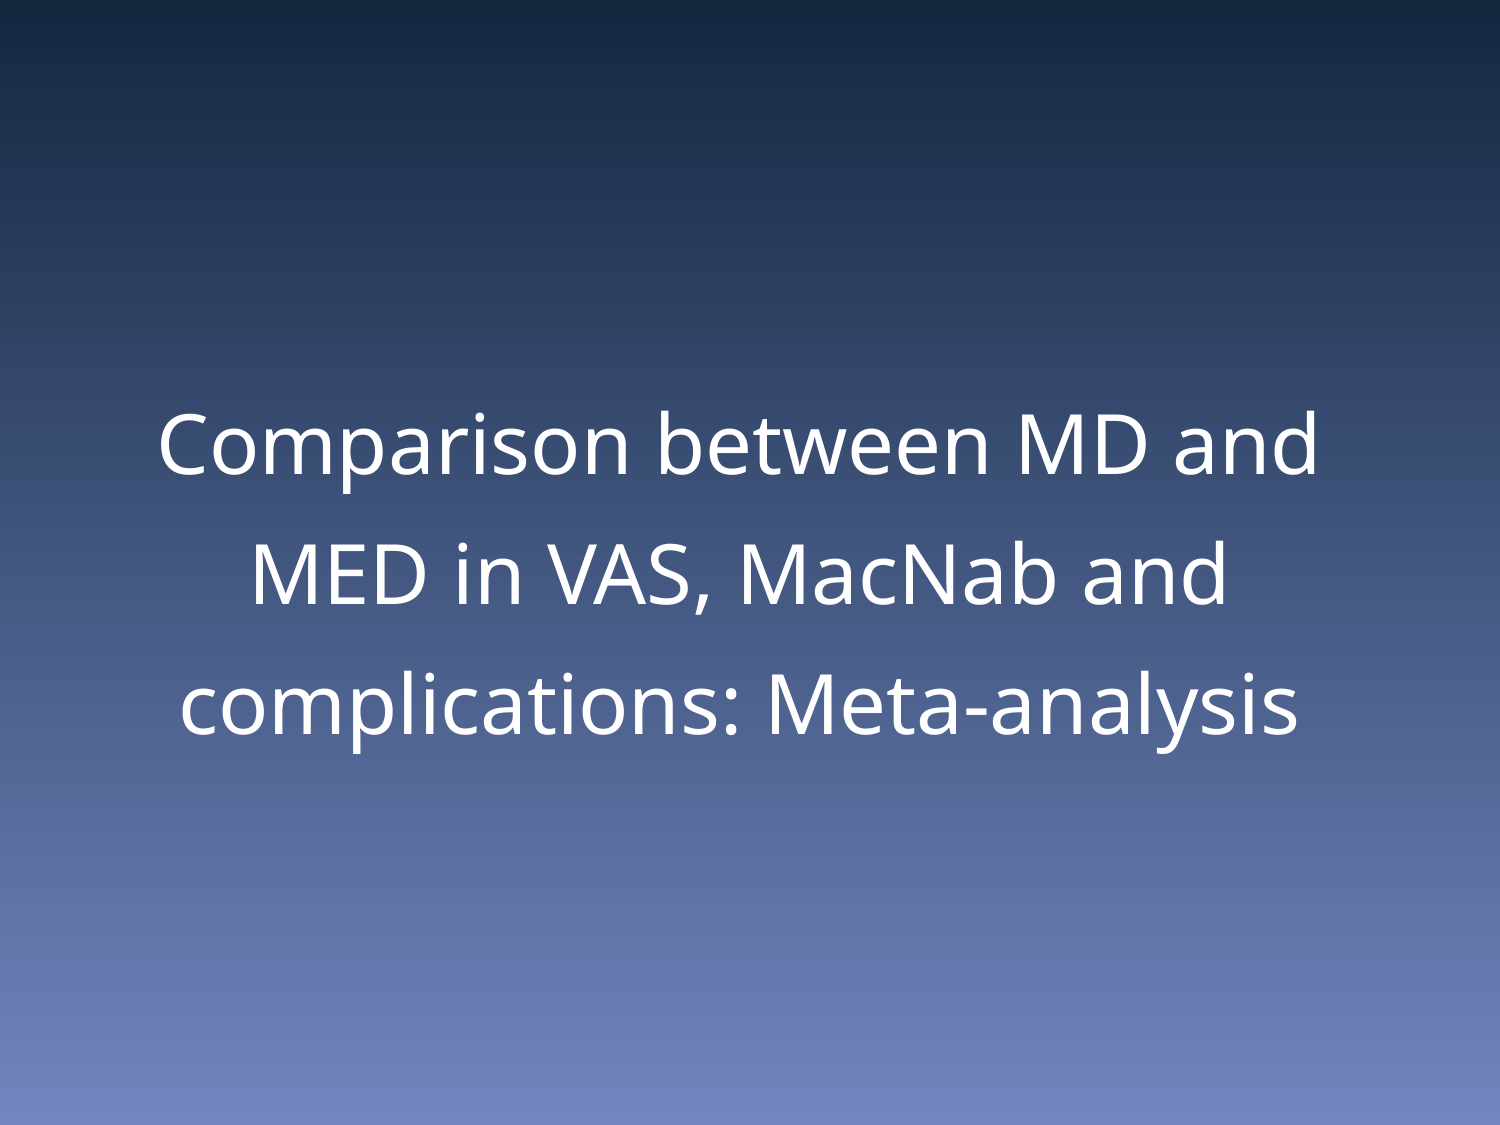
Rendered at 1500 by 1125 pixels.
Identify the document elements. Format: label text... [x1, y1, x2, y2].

title Comparison between MD and MED in VAS, MacNab and complications: Meta-analysis [64, 255, 1415, 858]
